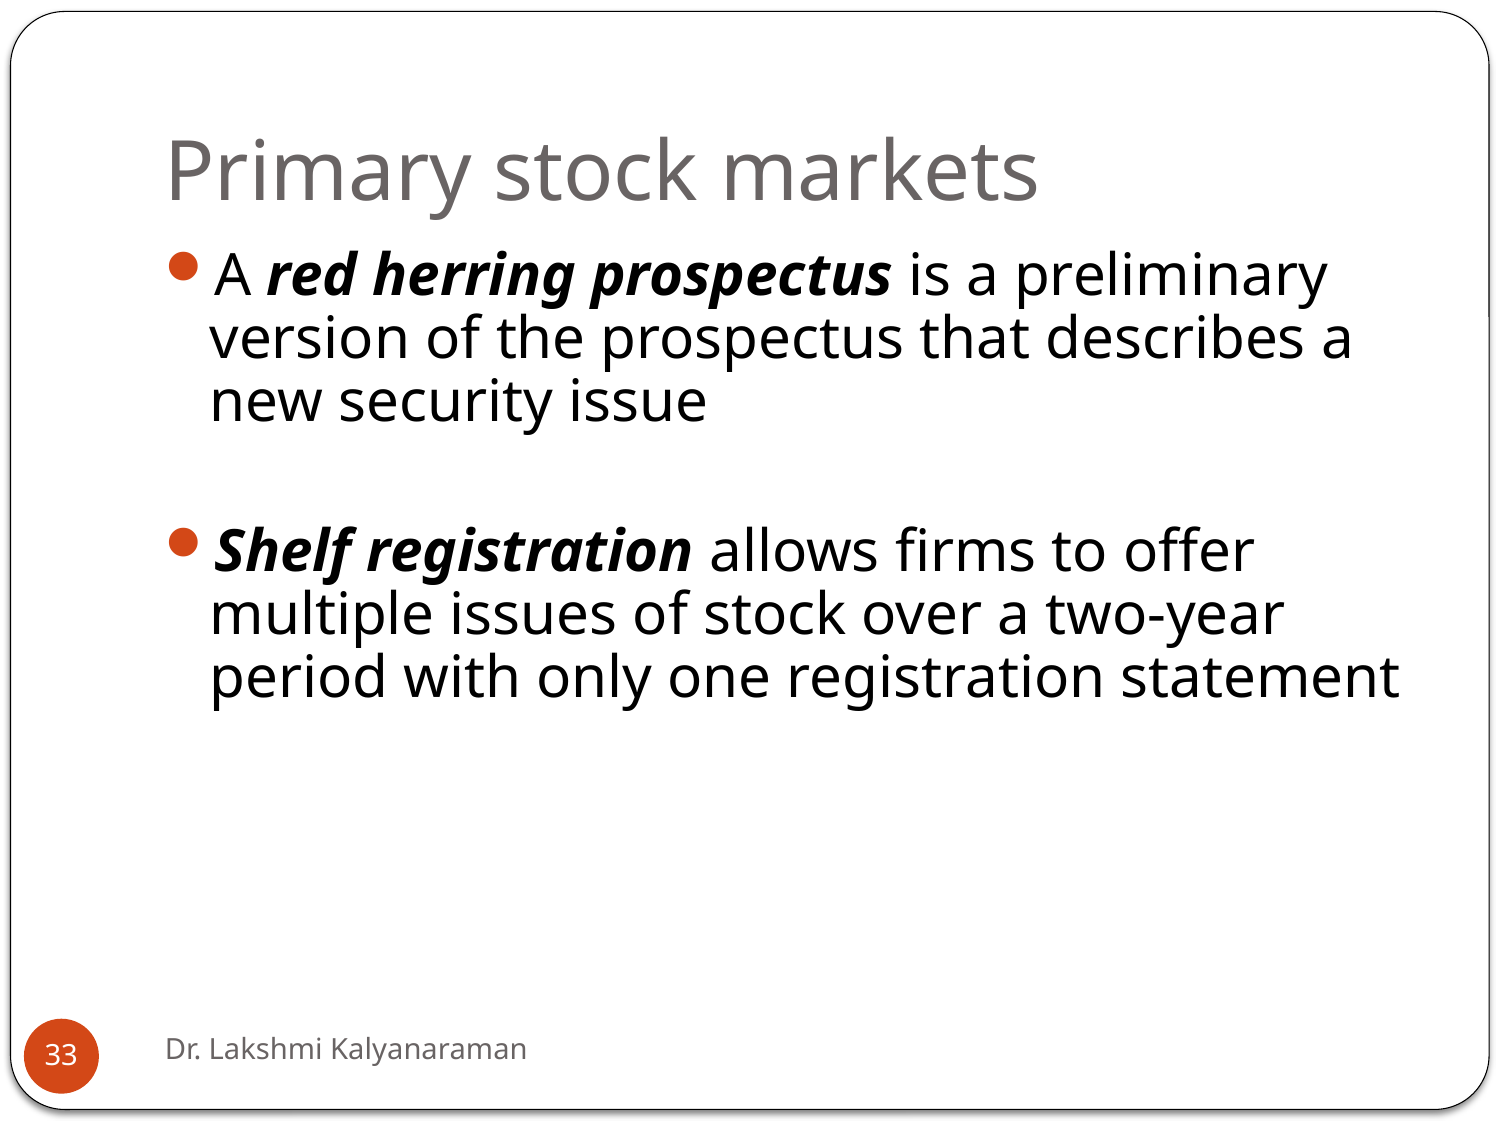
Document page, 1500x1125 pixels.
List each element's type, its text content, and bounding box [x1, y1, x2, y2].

slide_number 33 [23, 1018, 99, 1094]
title Primary stock markets [150, 45, 1425, 233]
footer Dr. Lakshmi Kalyanaraman [150, 1012, 800, 1088]
list A red herring prospectus is a preliminary version of the prospectus that describes a new security issue Shelf registration allows firms to offer multiple issues of stock over a two-year period with only one registration statement [150, 237, 1425, 988]
